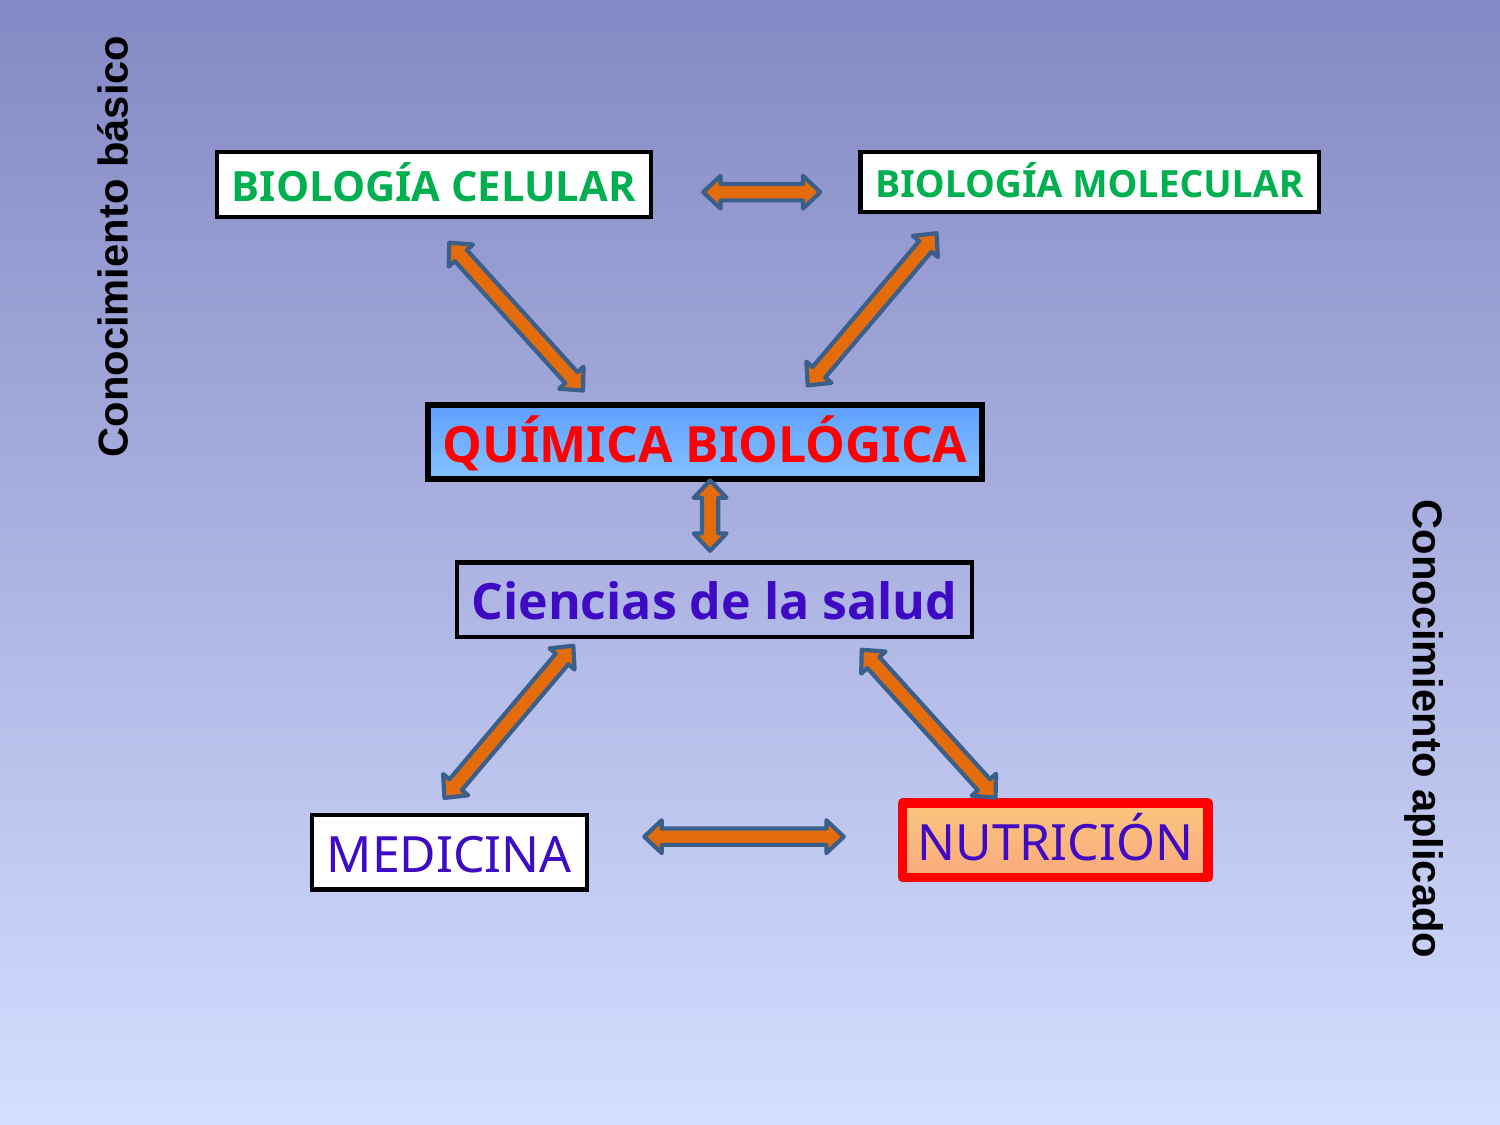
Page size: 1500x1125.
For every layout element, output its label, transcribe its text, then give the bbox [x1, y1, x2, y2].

text_box BIOLOGÍA CELULAR [217, 152, 651, 218]
text_box Conocimiento básico [78, 0, 144, 473]
text_box QUÍMICA BIOLÓGICA [427, 404, 983, 480]
text_box NUTRICIÓN [902, 803, 1209, 878]
text_box Ciencias de la salud [456, 562, 973, 638]
text_box [642, 818, 846, 856]
text_box [701, 173, 823, 211]
text_box [446, 240, 586, 393]
text_box [804, 231, 940, 388]
text_box [859, 647, 999, 800]
text_box [691, 478, 729, 553]
text_box Conocimiento aplicado [1397, 484, 1463, 974]
text_box [441, 643, 577, 801]
text_box MEDICINA [312, 814, 587, 890]
text_box BIOLOGÍA MOLECULAR [860, 152, 1319, 213]
